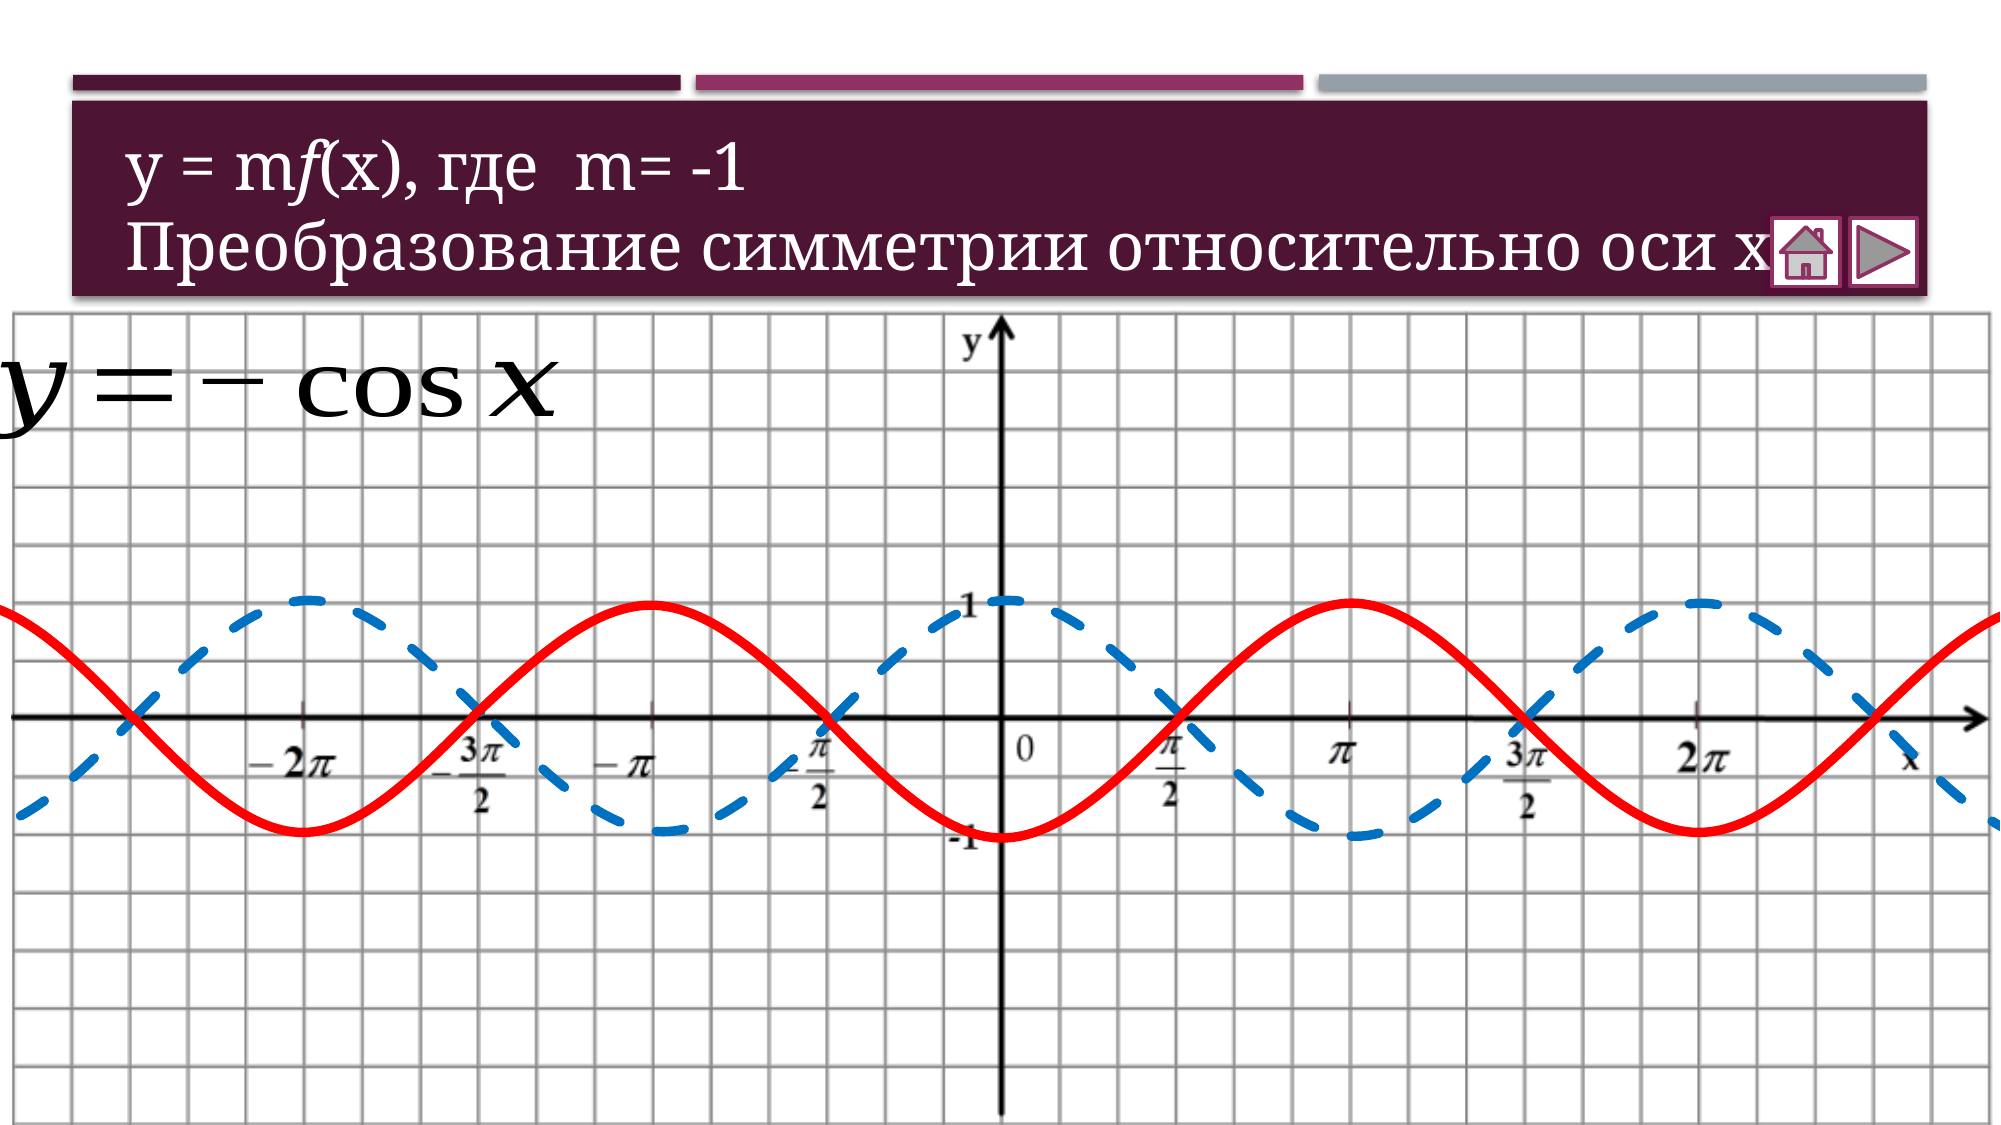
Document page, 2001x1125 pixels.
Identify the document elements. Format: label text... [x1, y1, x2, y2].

text_box [1770, 216, 1842, 285]
picture [10, 844, 2000, 1125]
text_box [1851, 216, 1919, 285]
title y = mf(x), где m= -1 Преобразование симметрии относительно оси х [110, 106, 1857, 285]
picture [10, 288, 2000, 599]
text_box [0, 601, 2000, 839]
